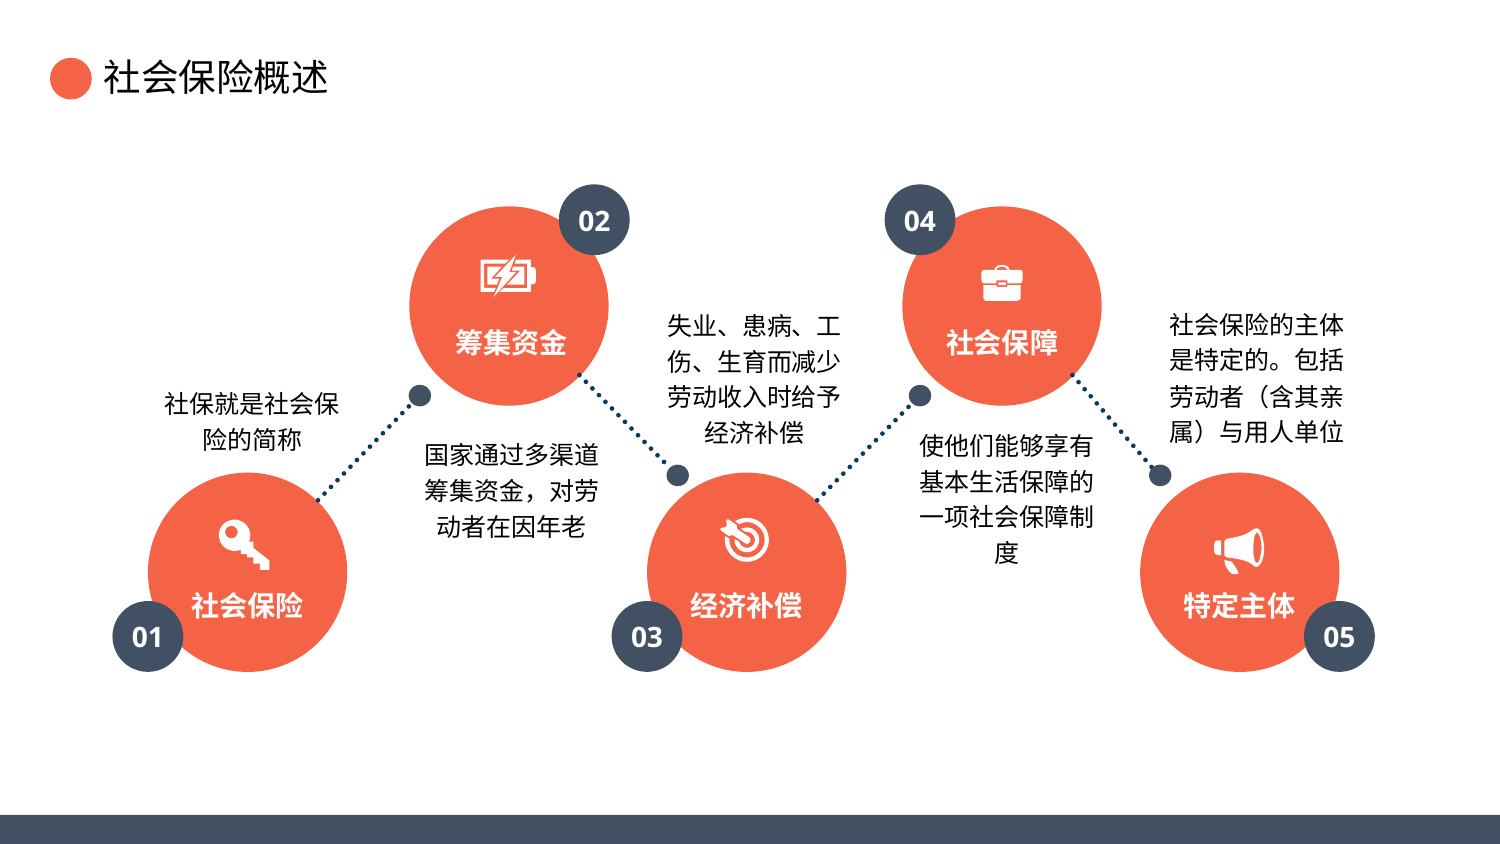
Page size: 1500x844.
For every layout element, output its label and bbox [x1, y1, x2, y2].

text_box [112, 184, 1375, 672]
